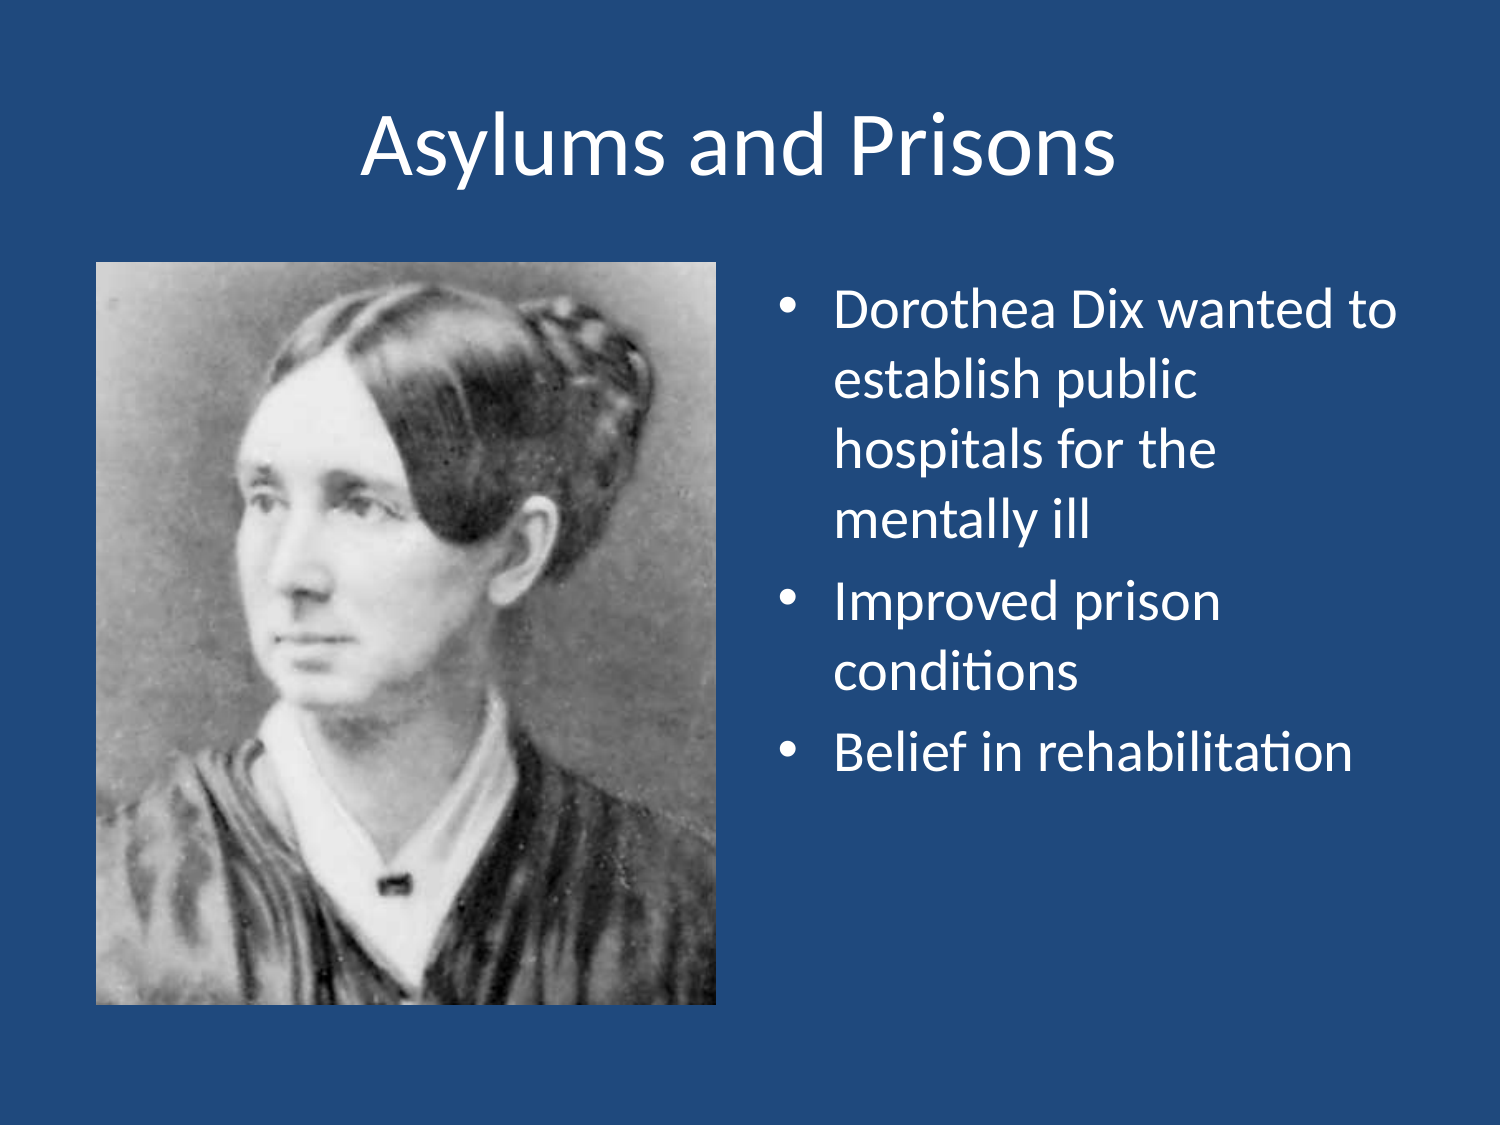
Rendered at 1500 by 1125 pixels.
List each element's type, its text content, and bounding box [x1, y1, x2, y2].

list Dorothea Dix wanted to establish public hospitals for the mentally ill Improved prison conditions Belief in rehabilitation [762, 262, 1425, 1005]
title Asylums and Prisons [75, 45, 1425, 233]
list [74, 262, 738, 1006]
